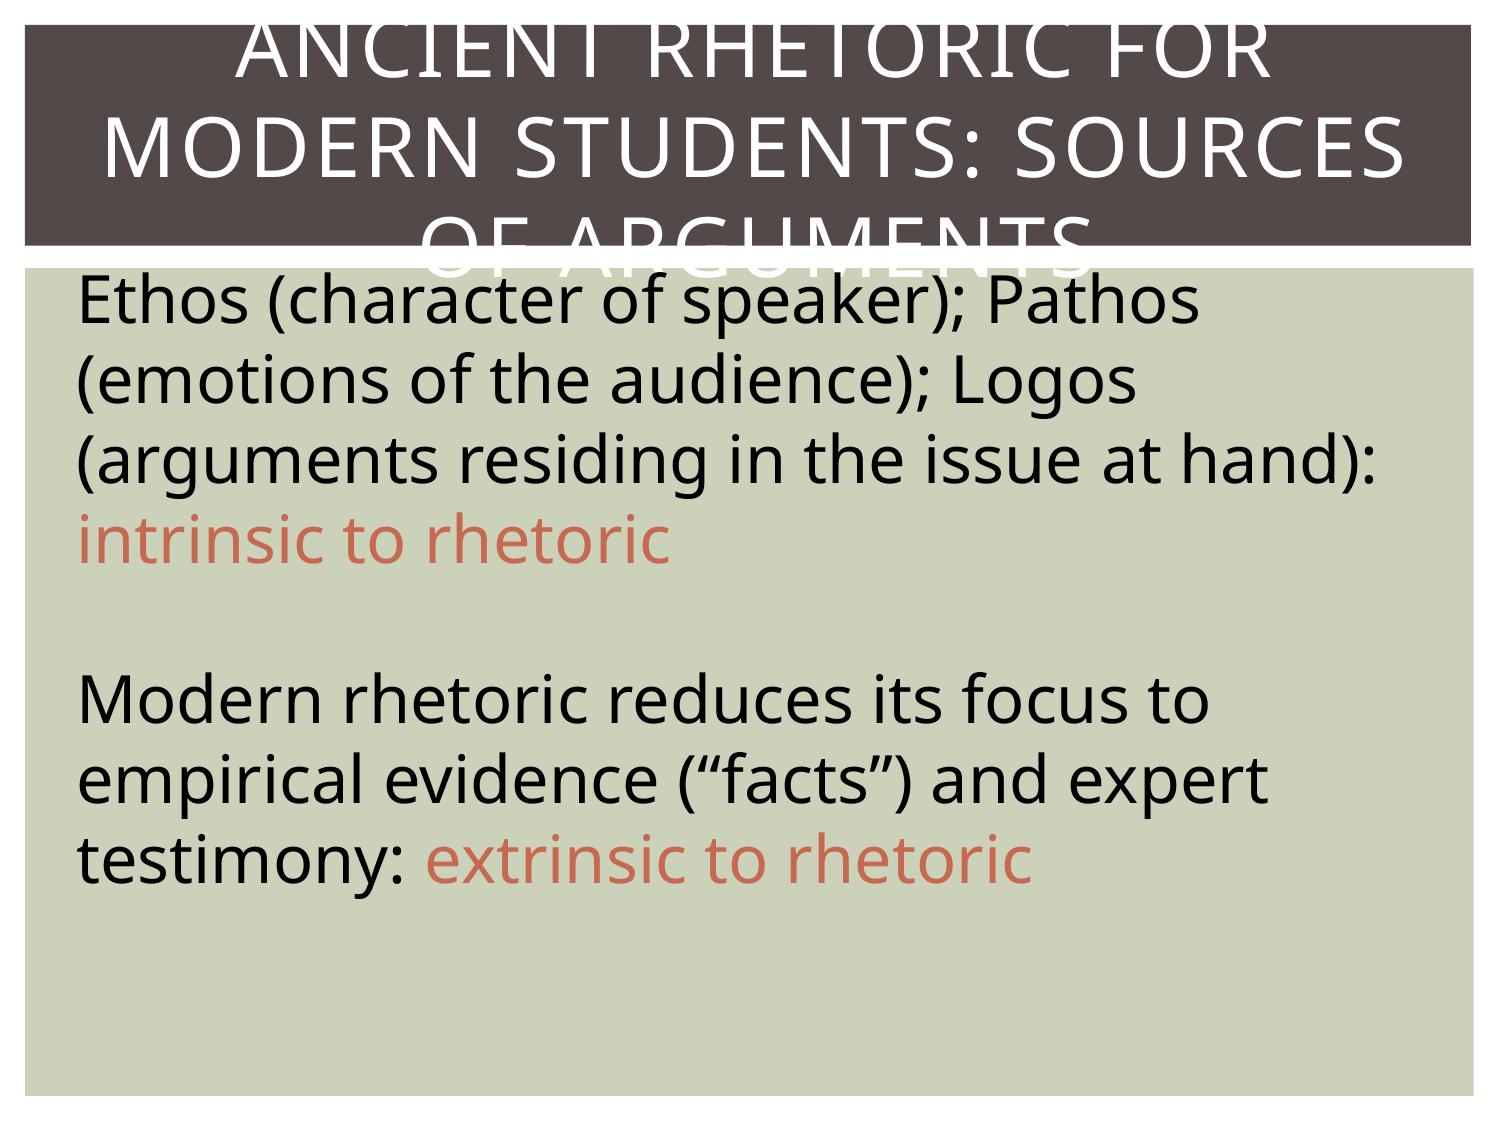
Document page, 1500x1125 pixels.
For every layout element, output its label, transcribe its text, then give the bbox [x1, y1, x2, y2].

text_box Ethos (character of speaker); Pathos (emotions of the audience); Logos (arguments residing in the issue at hand): intrinsic to rhetoric Modern rhetoric reduces its focus to empirical evidence (“facts”) and expert testimony: extrinsic to rhetoric [61, 249, 1437, 1065]
title Ancient Rhetoric for Modern Students: Sources of Arguments [75, 68, 1439, 219]
